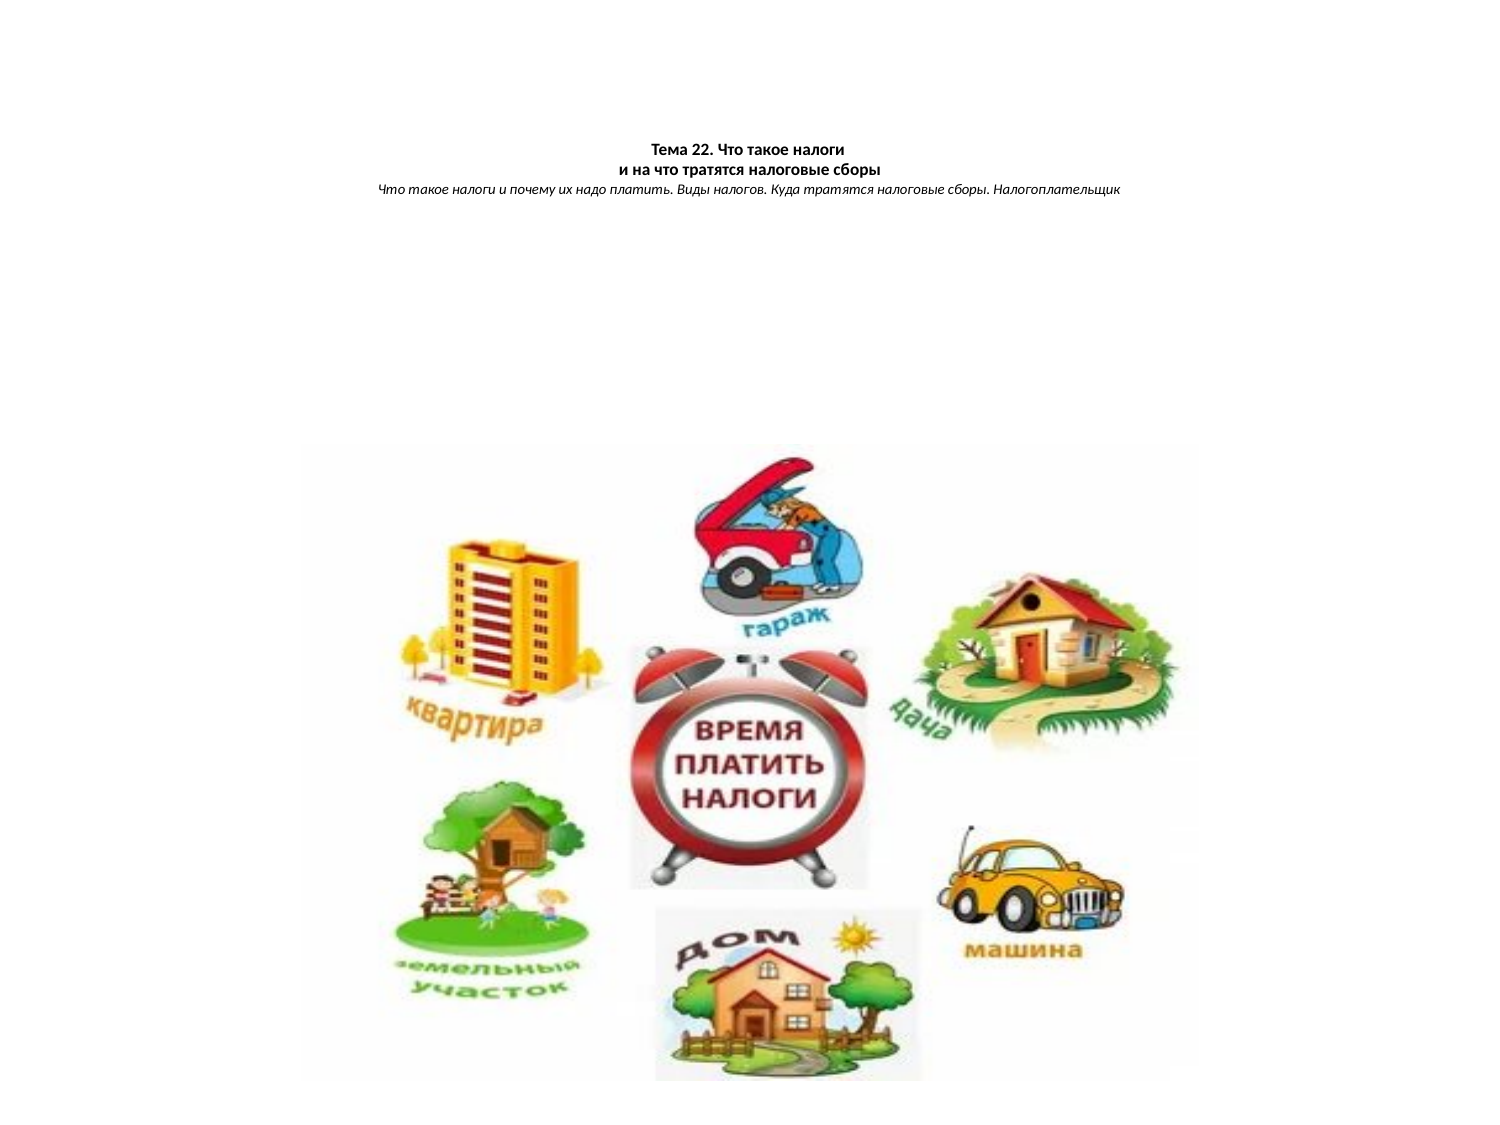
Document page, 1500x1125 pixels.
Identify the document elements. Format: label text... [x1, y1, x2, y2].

picture [300, 444, 1200, 1081]
title Тема 22. Что такое налоги и на что тратятся налоговые сборы Что такое налоги и почему их надо платить. Виды налогов. Куда тратятся налоговые сборы. Налогоплательщик [75, 45, 1425, 233]
